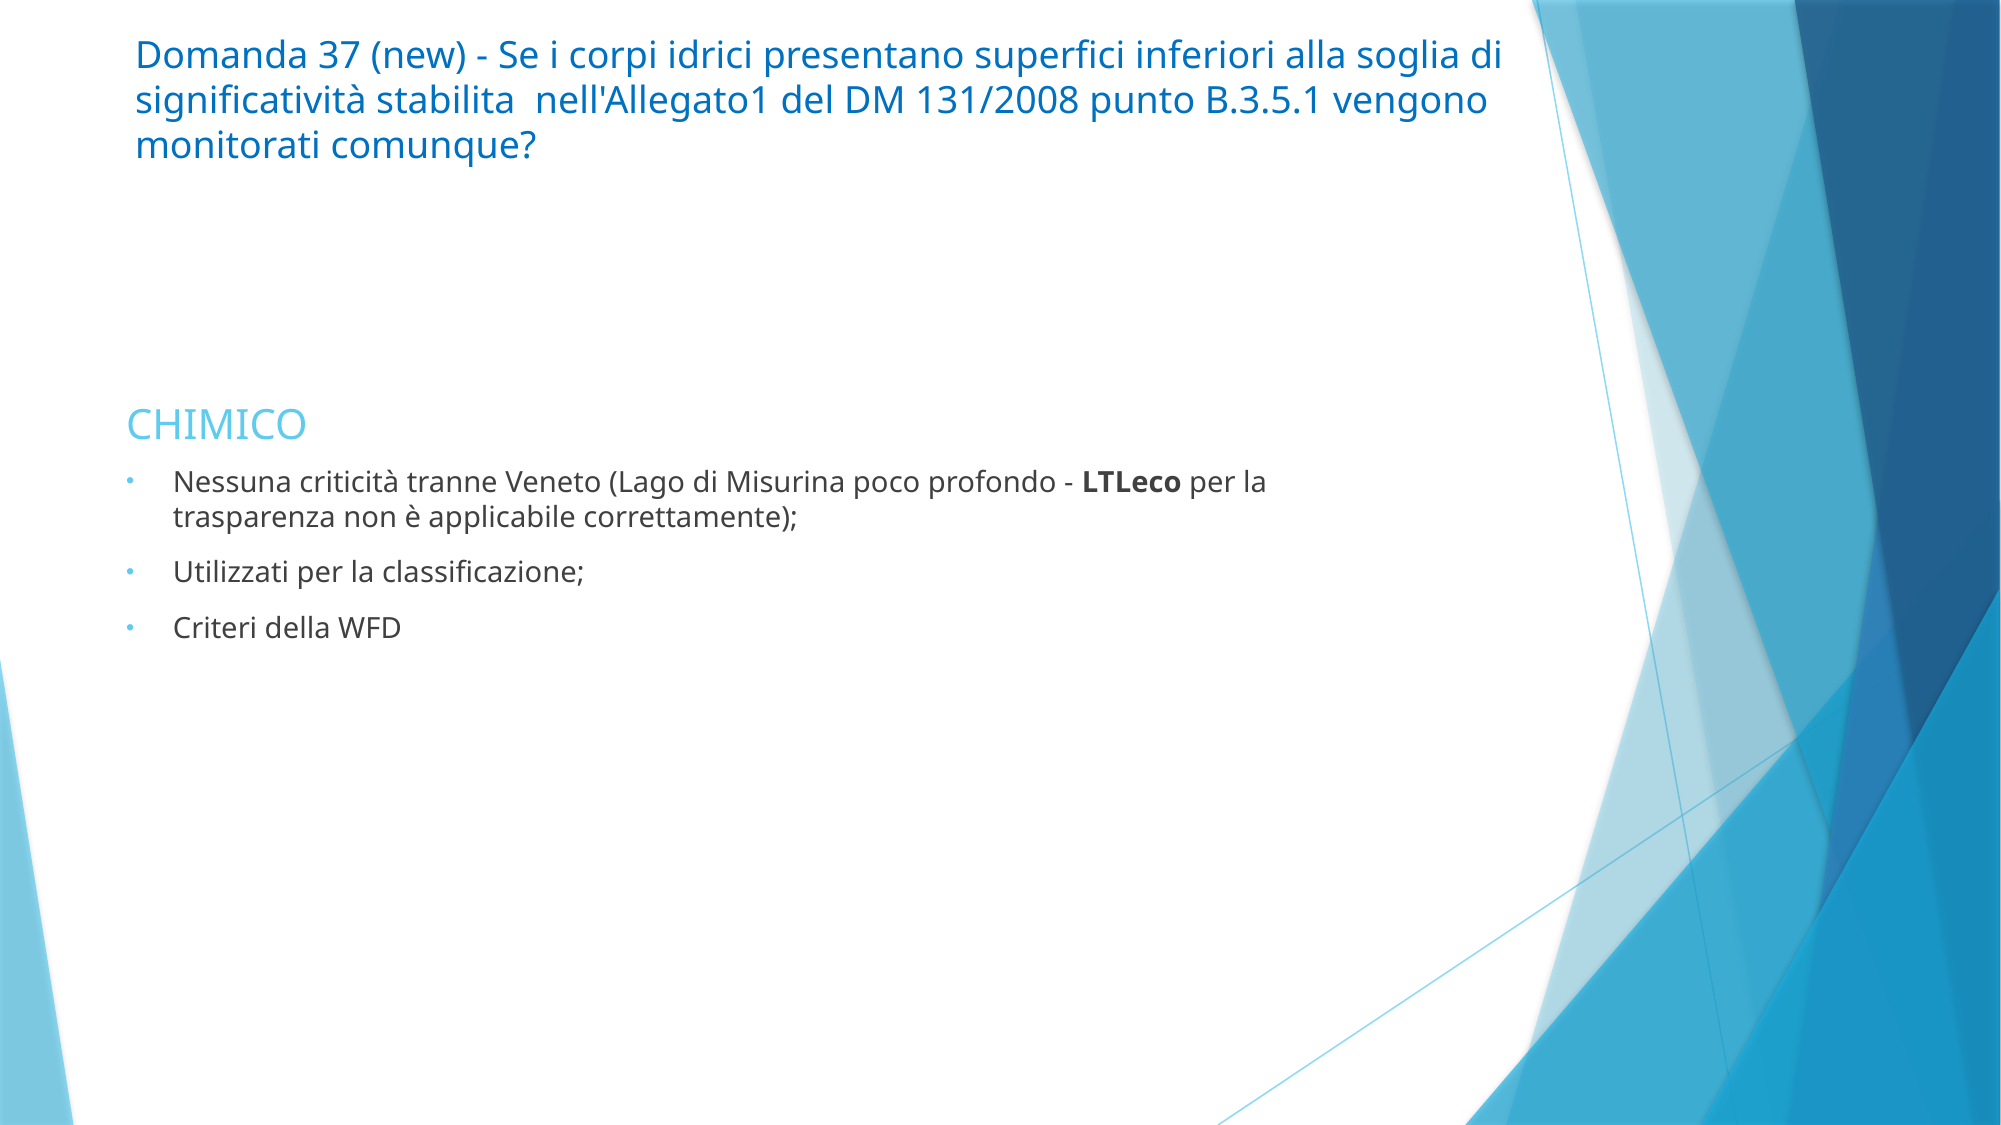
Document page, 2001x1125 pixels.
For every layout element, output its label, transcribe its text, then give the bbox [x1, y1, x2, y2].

title CHIMICO [111, 245, 744, 455]
text_box Domanda 37 (new) - Se i corpi idrici presentano superfici inferiori alla soglia di significatività stabilita nell'Allegato1 del DM 131/2008 punto B.3.5.1 vengono monitorati comunque? [119, 5, 1534, 174]
list Nessuna criticità tranne Veneto (Lago di Misurina poco profondo - LTLeco per la trasparenza non è applicabile correttamente); Utilizzati per la classificazione; Criteri della WFD [111, 455, 1425, 880]
